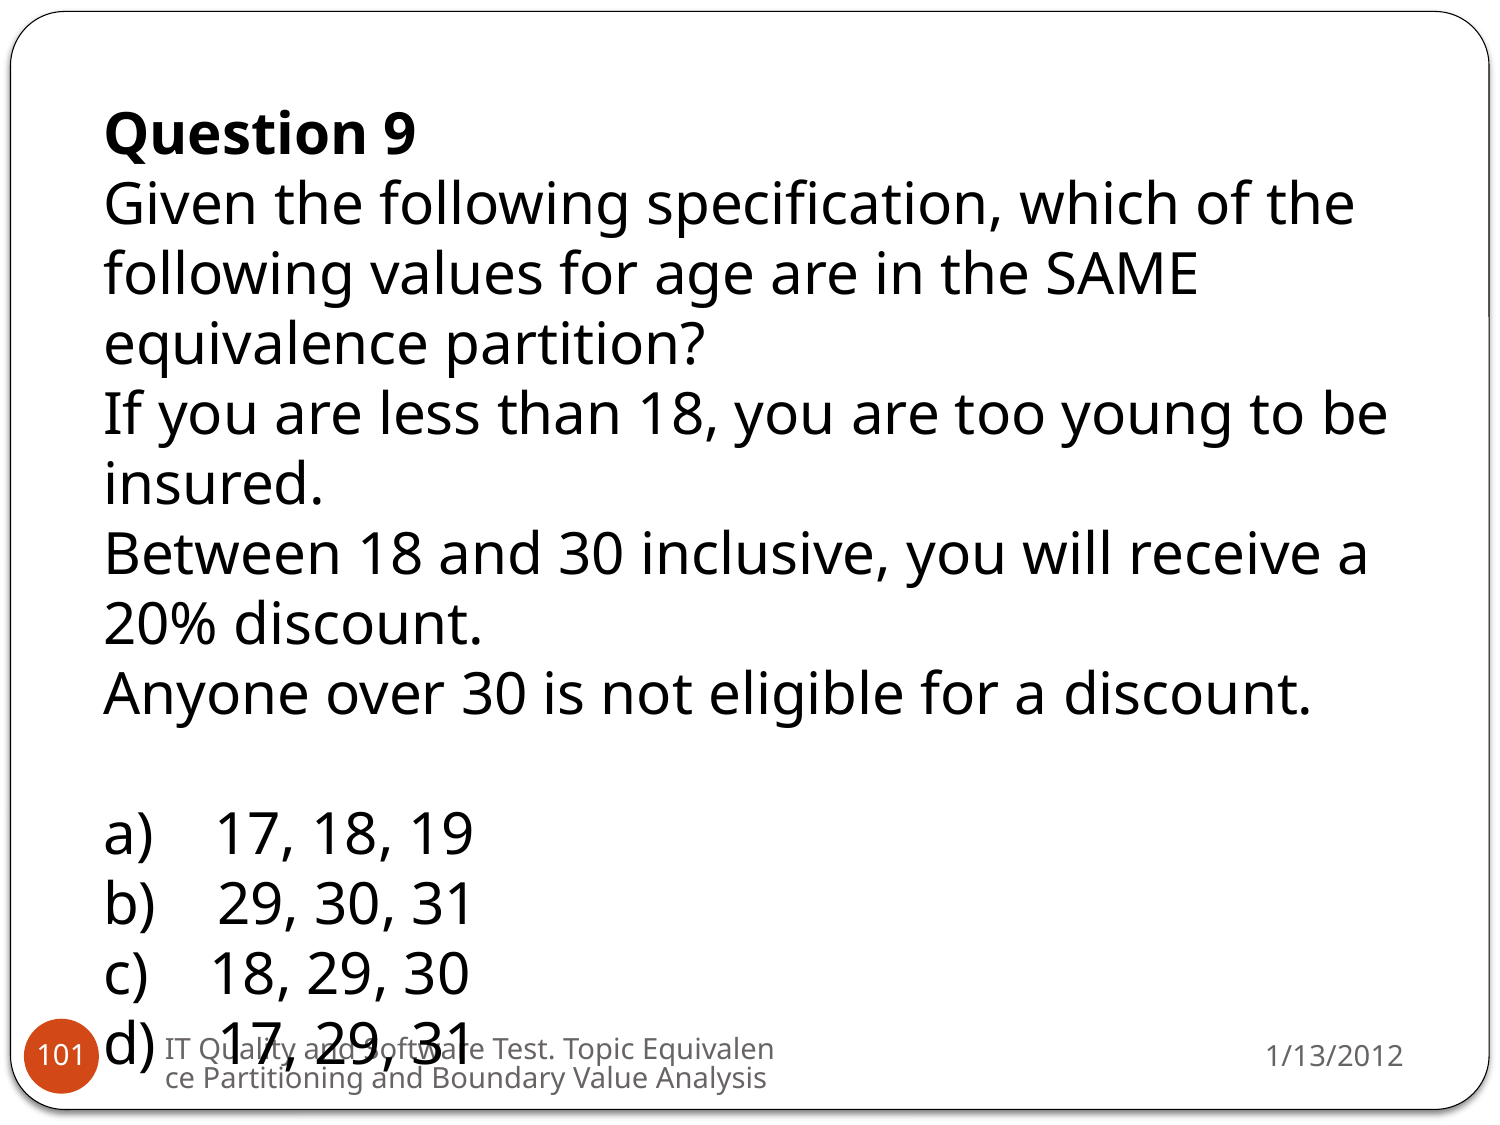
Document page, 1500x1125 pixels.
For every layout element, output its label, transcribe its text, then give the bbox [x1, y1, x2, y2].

text_box Question 9 Given the following specification, which of the following values for age are in the SAME equivalence partition? If you are less than 18, you are too young to be insured. Between 18 and 30 inclusive, you will receive a 20% discount. Anyone over 30 is not eligible for a discount. a) 17, 18, 19 b) 29, 30, 31 c) 18, 29, 30 d) 17, 29, 31 [88, 89, 1436, 1084]
slide_number 101 [23, 1018, 99, 1094]
footer IT Quality and Software Test. Topic Equivalence Partitioning and Boundary Value Analysis [150, 1012, 800, 1088]
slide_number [1012, 1015, 1419, 1094]
